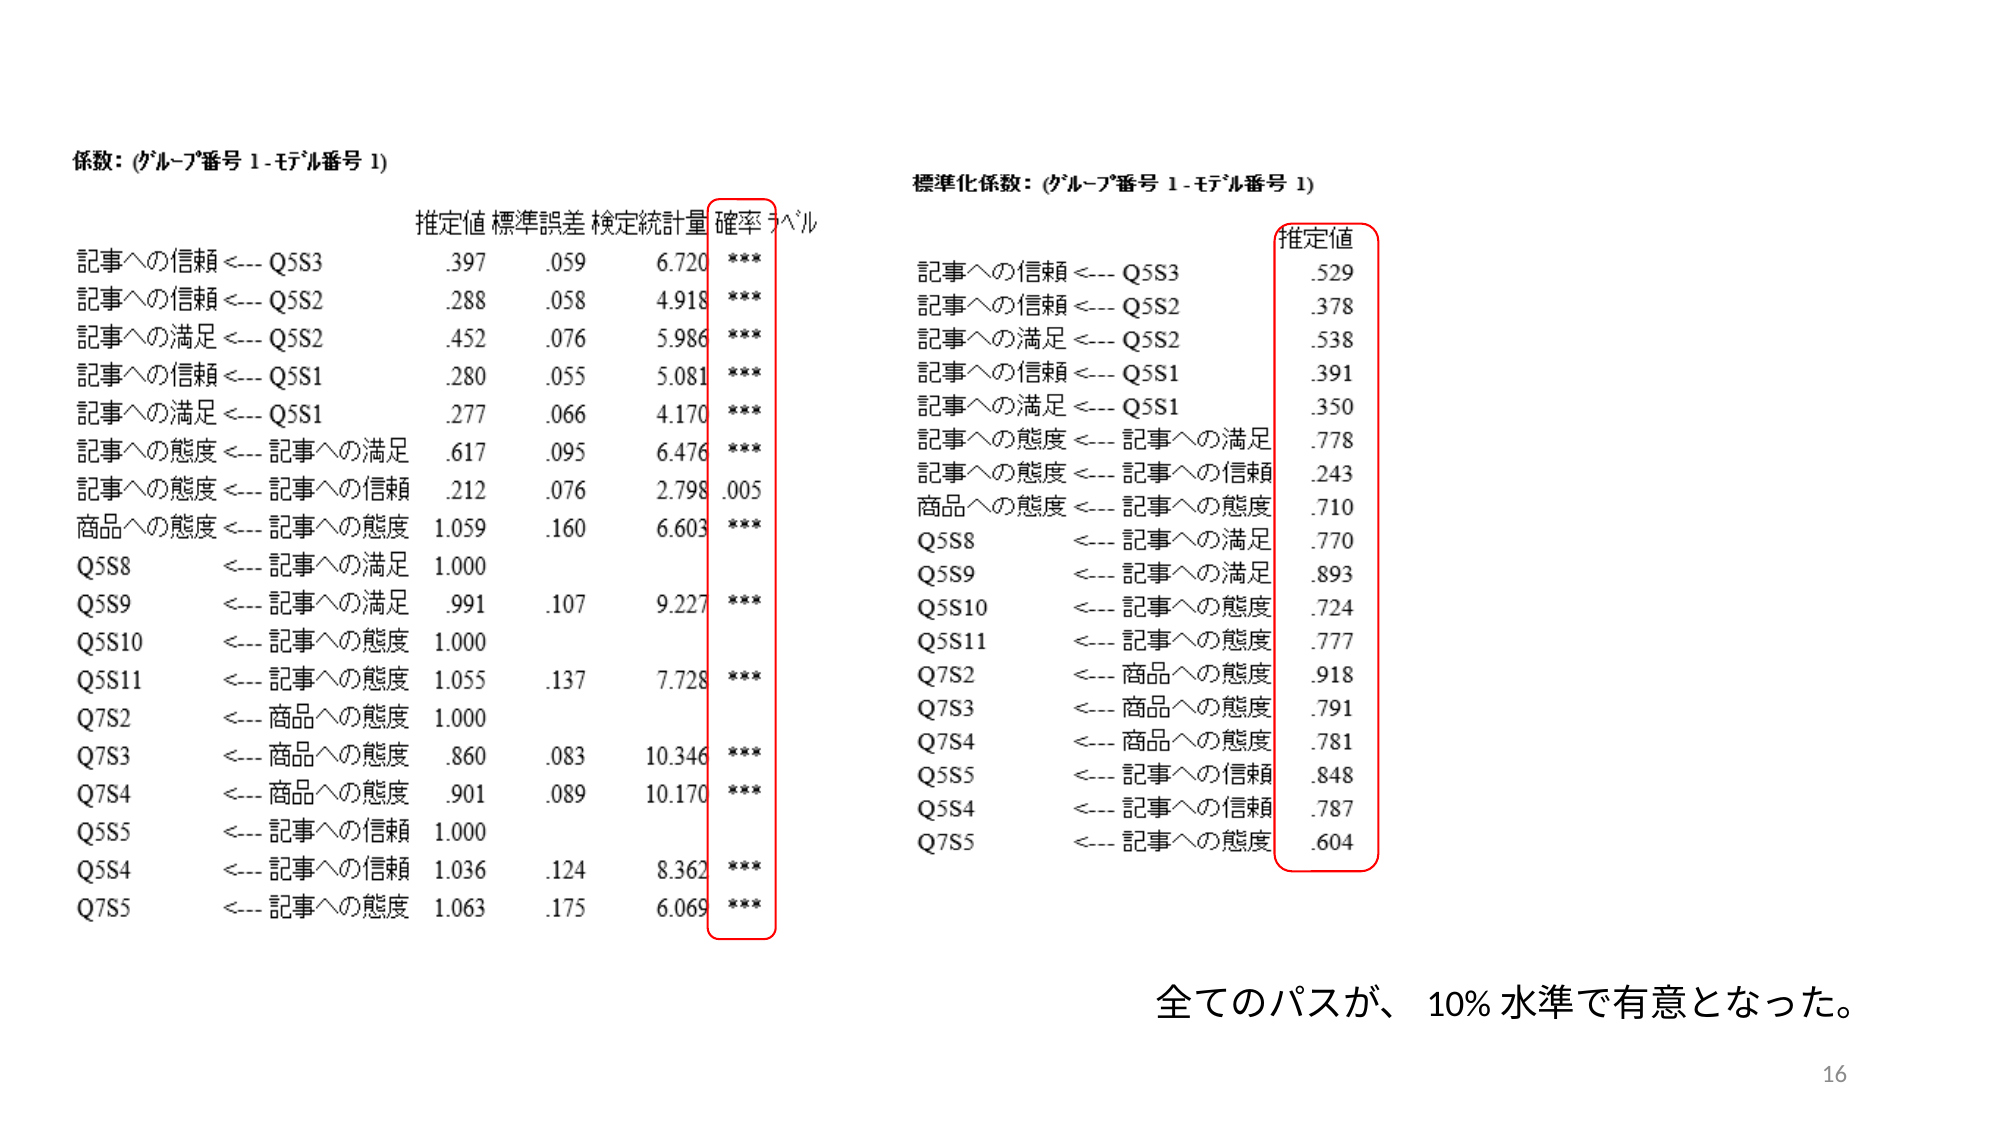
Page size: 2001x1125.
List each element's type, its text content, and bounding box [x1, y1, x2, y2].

slide_number 16 [1412, 1042, 1863, 1103]
picture [902, 157, 1395, 872]
text_box 全てのパスが、10%水準で有意となった。 [1140, 971, 1889, 1032]
picture [61, 131, 830, 950]
